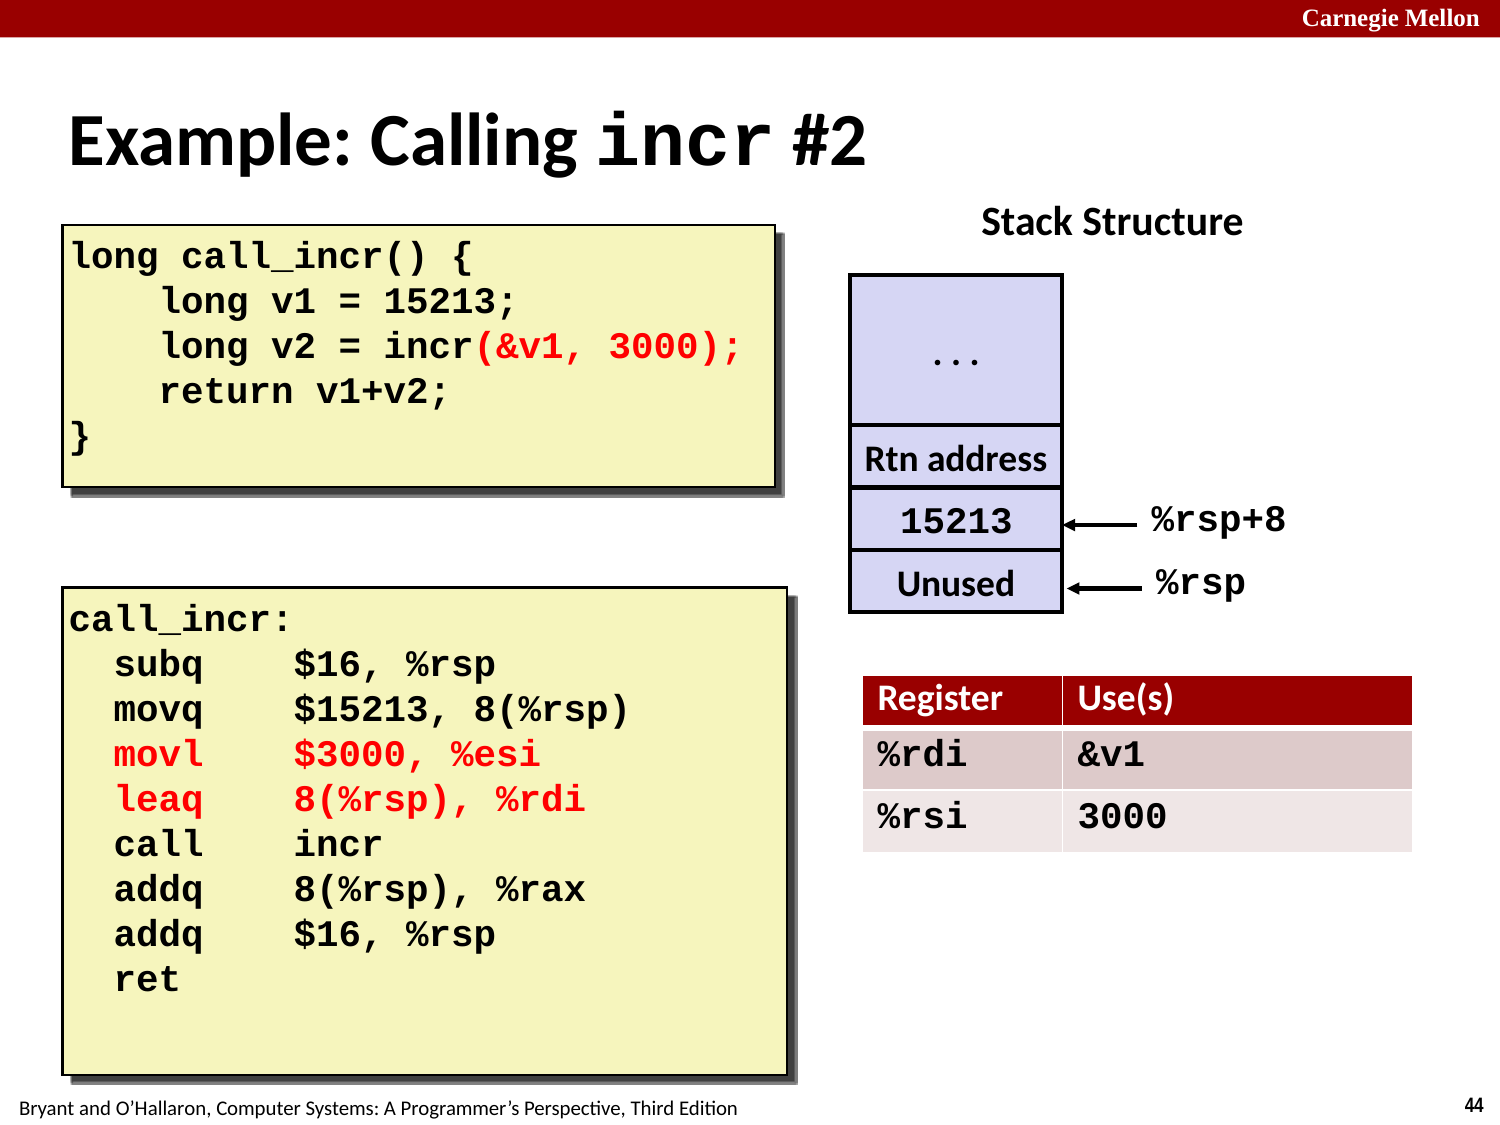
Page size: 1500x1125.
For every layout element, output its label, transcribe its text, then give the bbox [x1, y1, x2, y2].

table_cell &v1 [1063, 731, 1412, 789]
text_box call_incr: subq $16, %rsp movq $15213, 8(%rsp) movl $3000, %esi leaq 8(%rsp), %rdi call incr addq 8(%rsp), %rax addq $16, %rsp ret [62, 587, 788, 1075]
table_cell 3000 [1063, 791, 1412, 852]
text_box 15213 [849, 488, 1063, 549]
table_header Register [863, 676, 1062, 725]
table_cell %rdi [863, 731, 1062, 789]
table_header Use(s) [1063, 676, 1412, 725]
text_box long call_incr() { long v1 = 15213; long v2 = incr(&v1, 3000); return v1+v2; } [62, 224, 775, 488]
text_box Rtn address [849, 424, 1063, 488]
text_box Unused [849, 549, 1063, 613]
table_cell %rsi [863, 791, 1062, 852]
text_box %rsp [1149, 551, 1258, 610]
text_box . . . [849, 274, 1063, 424]
text_box %rsp+8 [1145, 487, 1295, 546]
text_box Stack Structure [975, 187, 1267, 251]
title Example: Calling incr #2 [62, 41, 1438, 230]
